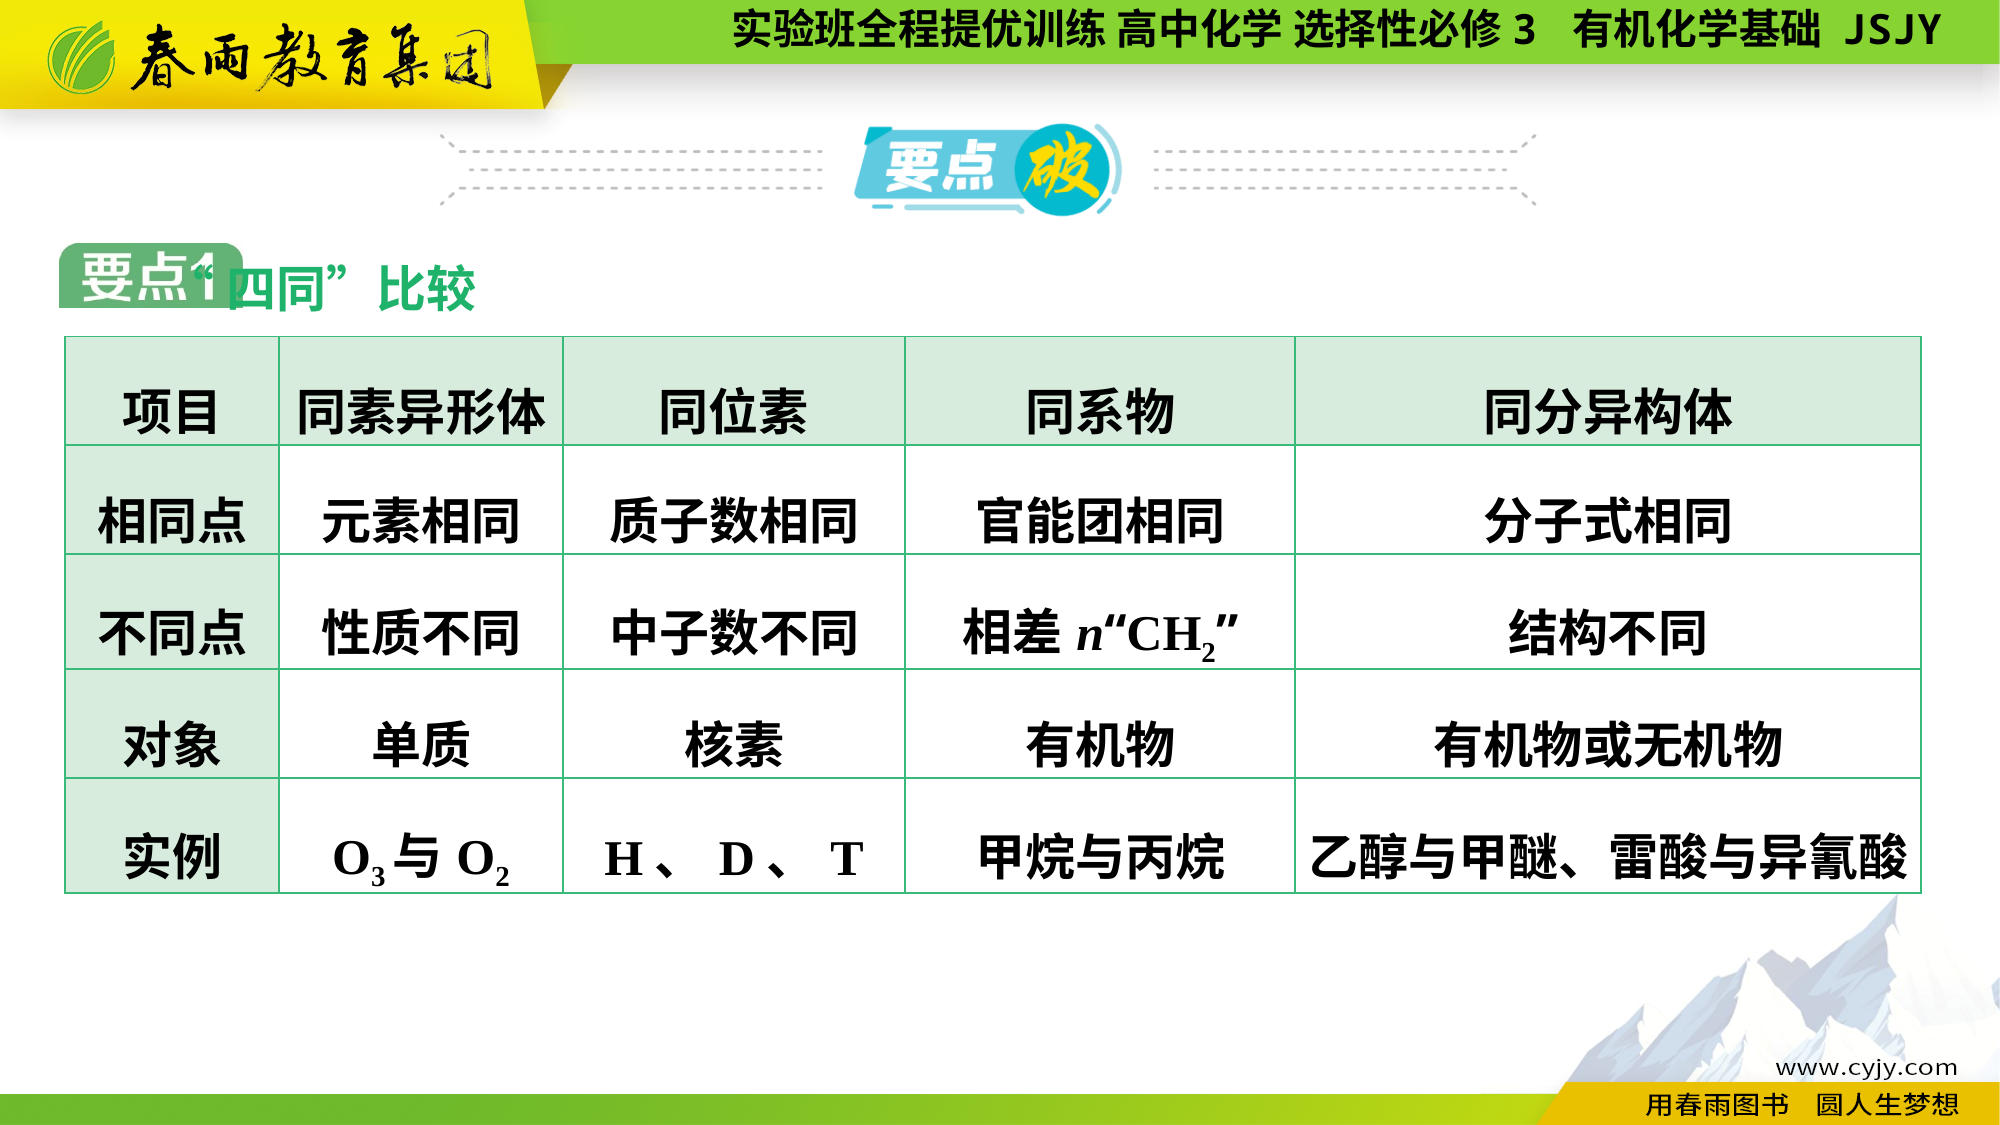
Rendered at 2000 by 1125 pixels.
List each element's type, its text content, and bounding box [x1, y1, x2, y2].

table_header 项目 [66, 337, 278, 444]
table_cell 相同点 [66, 446, 278, 553]
table_header 同分异构体 [1296, 337, 1920, 444]
picture [0, 0, 2000, 1125]
table_cell 官能团相同 [906, 446, 1294, 553]
table_cell 对象 [66, 670, 278, 777]
table_cell 甲烷与丙烷 [906, 779, 1294, 892]
table_cell 相差n“CH2” [906, 555, 1294, 668]
table_cell 有机物 [906, 670, 1294, 777]
table_cell 单质 [280, 670, 562, 777]
table_cell H、D、T [564, 779, 904, 892]
table_cell 乙醇与甲醚、雷酸与异氰酸 [1296, 779, 1920, 892]
table_cell 性质不同 [280, 555, 562, 668]
table_header 同位素 [564, 337, 904, 444]
table_cell 核素 [564, 670, 904, 777]
table_cell 元素相同 [280, 446, 562, 553]
table_header 同系物 [906, 337, 1294, 444]
table_cell 分子式相同 [1296, 446, 1920, 553]
table_cell O3与O2 [280, 779, 562, 892]
table_cell 不同点 [66, 555, 278, 668]
table_cell 实例 [66, 779, 278, 892]
table_cell 质子数相同 [564, 446, 904, 553]
table_header 同素异形体 [280, 337, 562, 444]
table_cell 结构不同 [1296, 555, 1920, 668]
list “四同”比较 [59, 219, 1944, 315]
table_cell 中子数不同 [564, 555, 904, 668]
table_cell 有机物或无机物 [1296, 670, 1920, 777]
